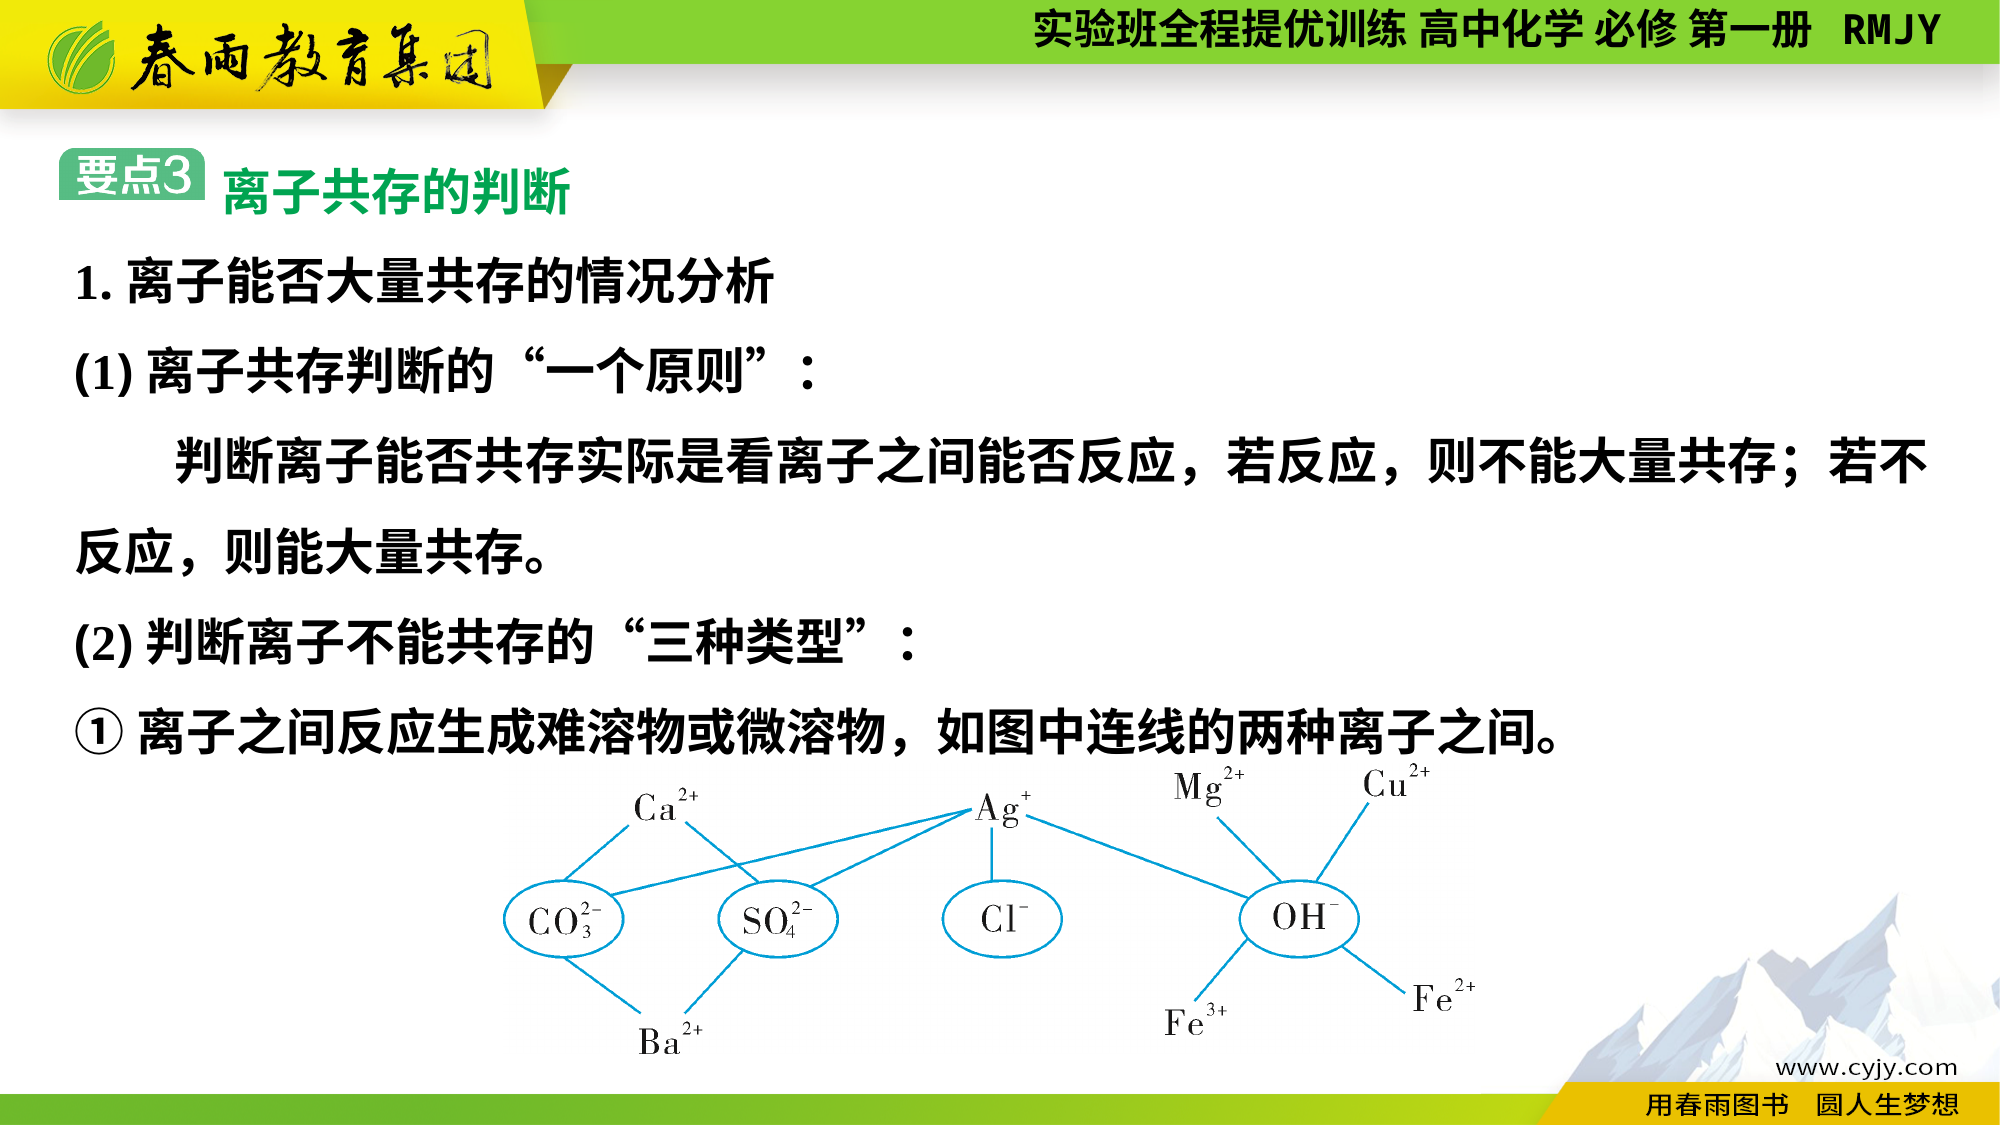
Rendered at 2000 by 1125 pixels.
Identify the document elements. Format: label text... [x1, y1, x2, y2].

picture [0, 0, 2000, 1125]
list 离子共存的判断 1.离子能否大量共存的情况分析 (1)离子共存判断的“一个原则”： 判断离子能否共存实际是看离子之间能否反应，若反应，则不能大量共存；若不反应，则能大量共存。 (2)判断离子不能共存的“三种类型”： ①离子之间反应生成难溶物或微溶物，如图中连线的两种离子之间。 [59, 122, 1944, 774]
